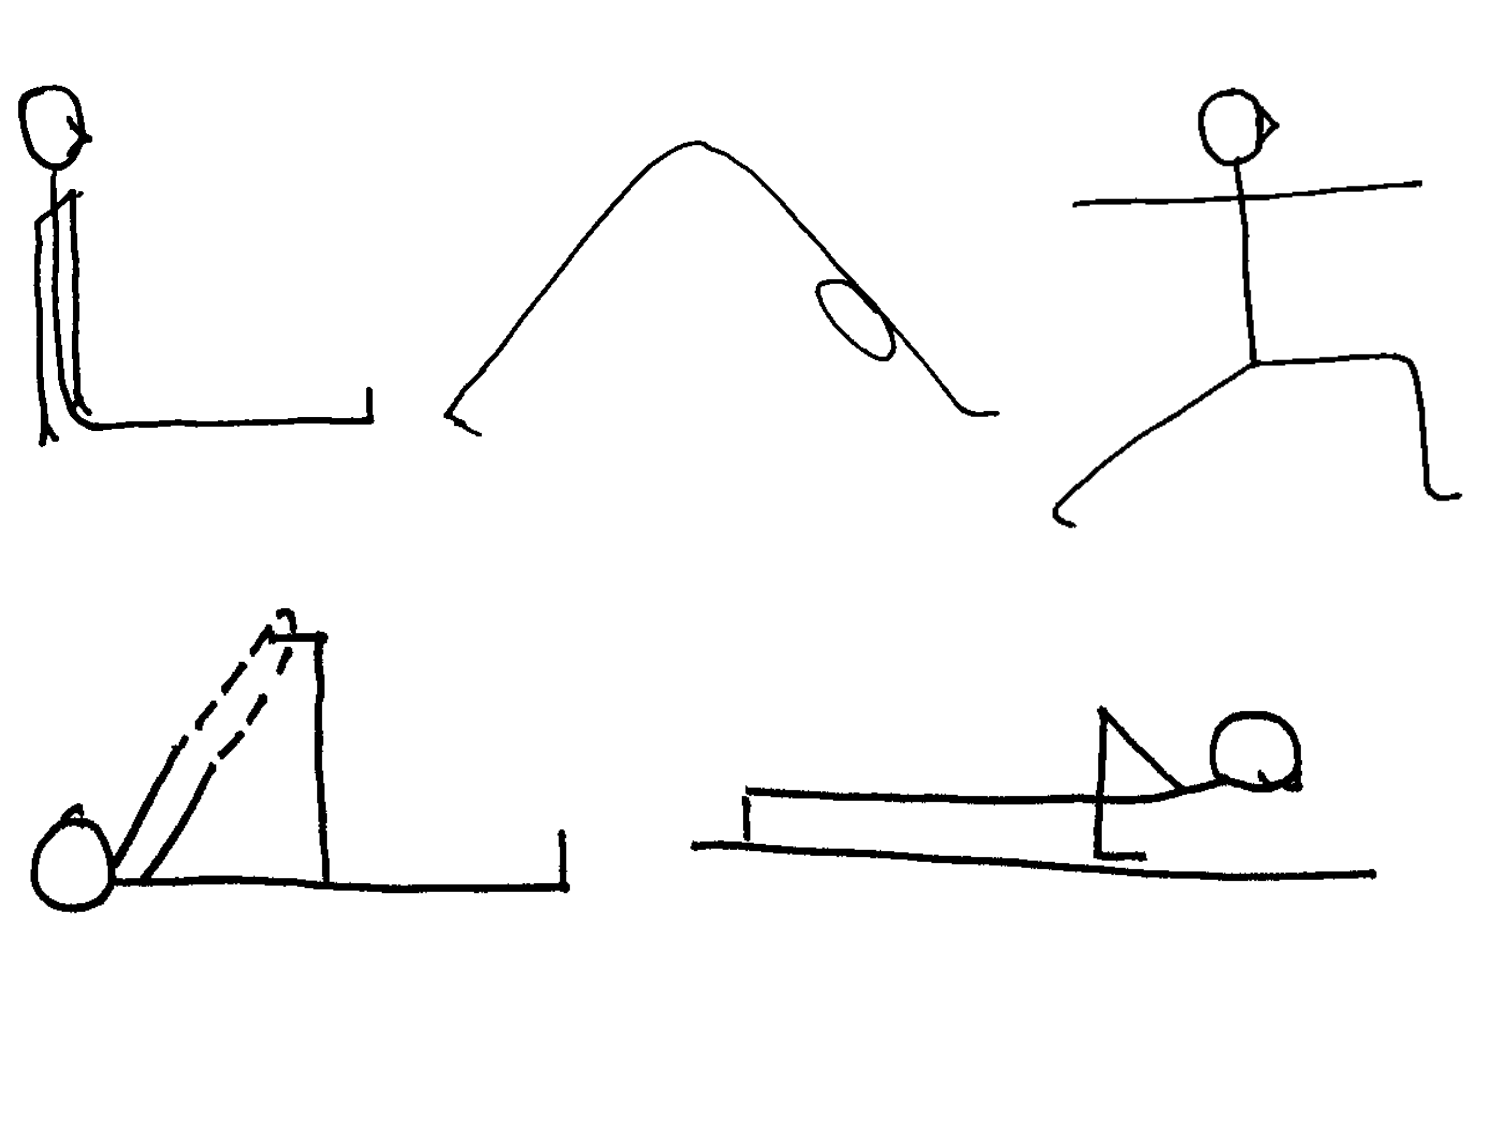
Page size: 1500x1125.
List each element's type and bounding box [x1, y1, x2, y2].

picture [1030, 77, 1488, 551]
picture [17, 591, 585, 918]
picture [430, 129, 1016, 455]
picture [0, 74, 392, 460]
picture [669, 692, 1392, 918]
